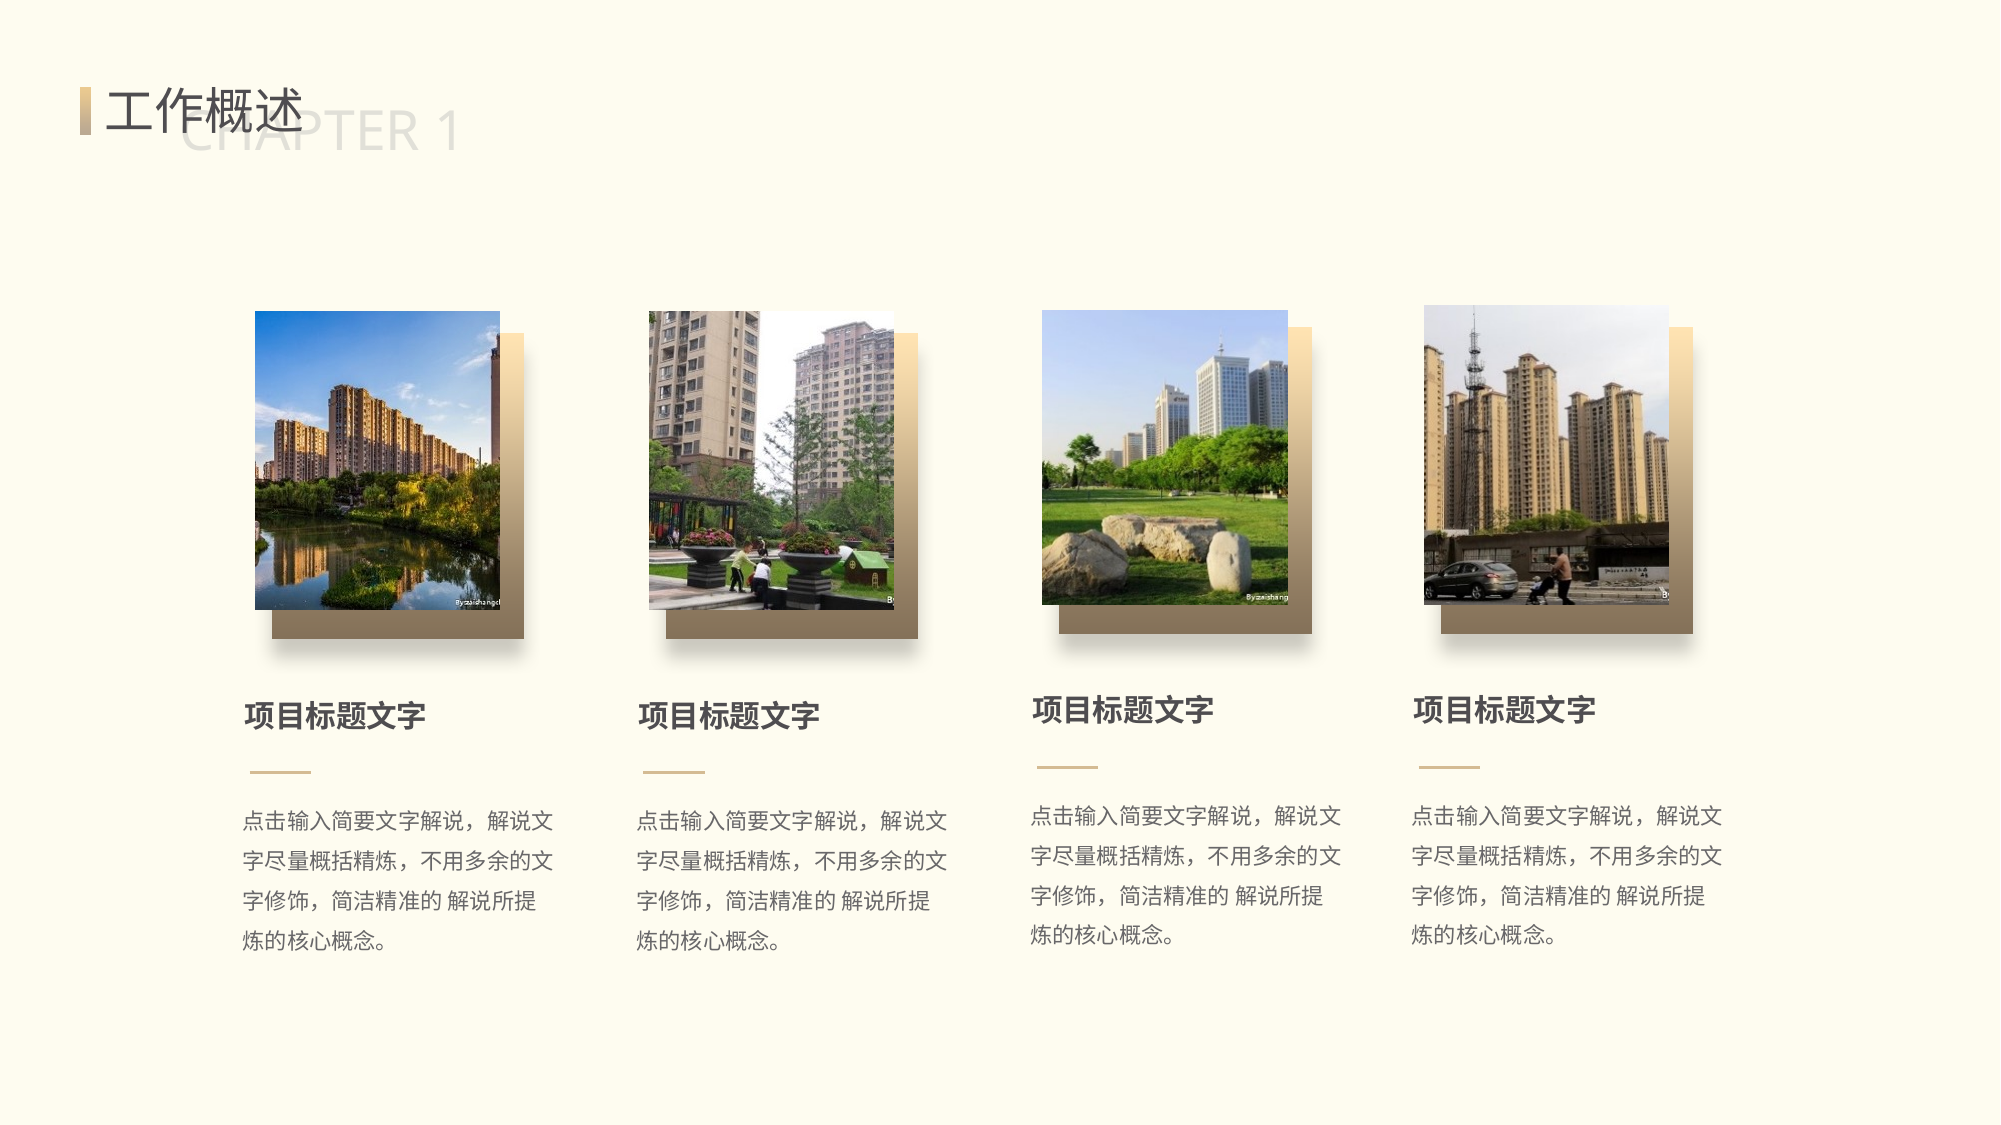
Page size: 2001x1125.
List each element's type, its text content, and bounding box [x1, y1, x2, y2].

picture [648, 310, 934, 674]
picture [255, 310, 540, 674]
text_box 项目标题文字 [1017, 683, 1231, 736]
picture [1042, 310, 1328, 669]
text_box 项目标题文字 [229, 689, 443, 741]
picture [1424, 305, 1709, 669]
text_box 项目标题文字 [623, 689, 837, 741]
text_box 点击输入简要文字解说，解说文字尽量概括精炼，不用多余的文字修饰，简洁精准的 解说所提炼的核心概念。 [227, 786, 571, 962]
text_box 点击输入简要文字解说，解说文字尽量概括精炼，不用多余的文字修饰，简洁精准的 解说所提炼的核心概念。 [1397, 781, 1741, 956]
text_box 工作概述 [89, 72, 320, 147]
text_box 点击输入简要文字解说，解说文字尽量概括精炼，不用多余的文字修饰，简洁精准的 解说所提炼的核心概念。 [1015, 781, 1359, 956]
text_box 项目标题文字 [1398, 683, 1612, 736]
picture [80, 87, 91, 136]
text_box CHAPTER 1 [164, 87, 482, 170]
text_box 点击输入简要文字解说，解说文字尽量概括精炼，不用多余的文字修饰，简洁精准的 解说所提炼的核心概念。 [621, 786, 965, 962]
